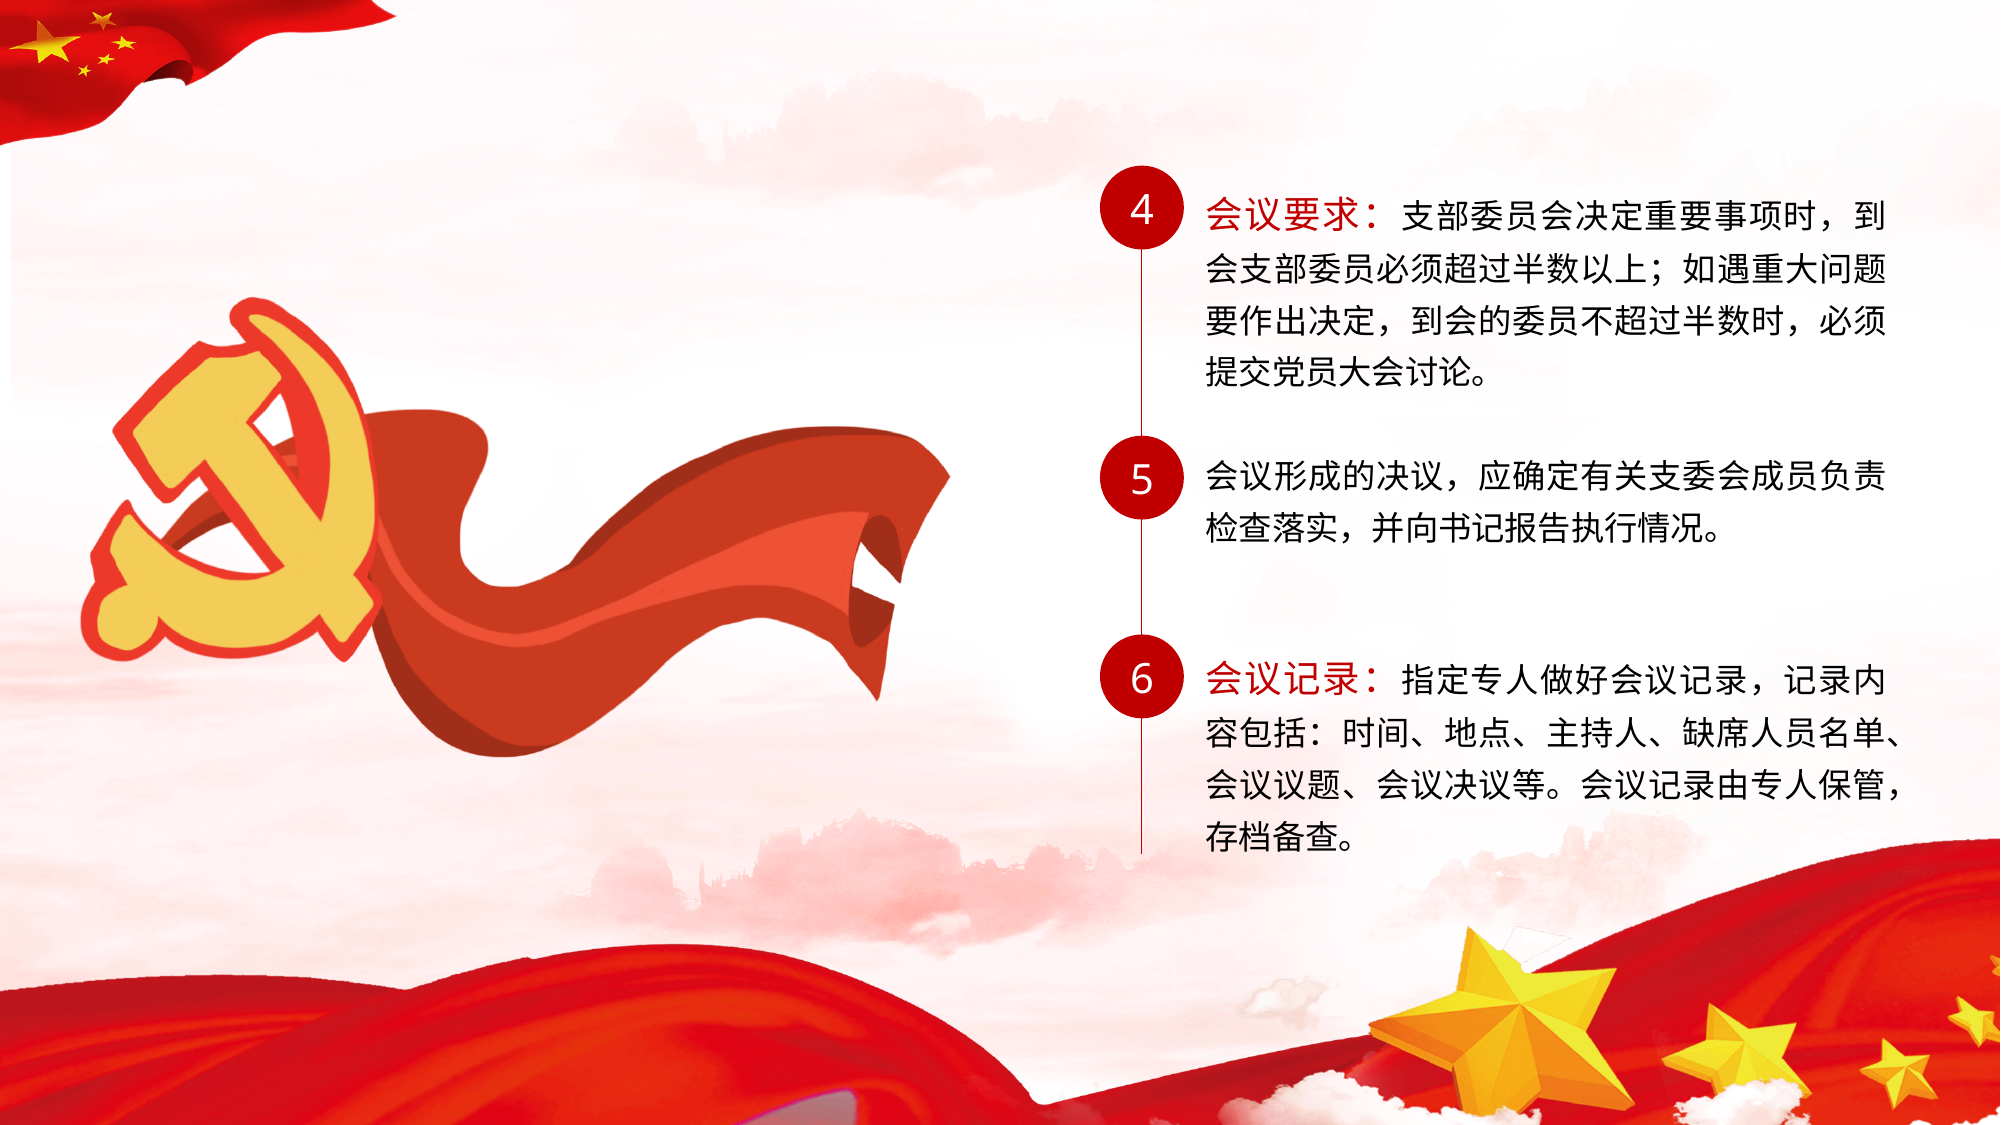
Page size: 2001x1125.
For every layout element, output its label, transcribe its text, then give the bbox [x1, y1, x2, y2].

text_box 会议要求：支部委员会决定重要事项时，到会支部委员必须超过半数以上；如遇重大问题要作出决定，到会的委员不超过半数时，必须提交党员大会讨论。 [1191, 170, 1903, 399]
text_box 4 [1098, 164, 1185, 251]
text_box 会议形成的决议，应确定有关支委会成员负责检查落实，并向书记报告执行情况。 [1191, 435, 1903, 555]
text_box 5 [1098, 434, 1141, 521]
text_box 6 [1098, 633, 1141, 720]
text_box 6 [1142, 633, 1185, 720]
text_box 会议记录：指定专人做好会议记录，记录内容包括：时间、地点、主持人、缺席人员名单、会议议题、会议决议等。会议记录由专人保管，存档备查。 [1191, 634, 1903, 864]
text_box 5 [1142, 434, 1185, 521]
picture [0, 0, 2001, 1125]
